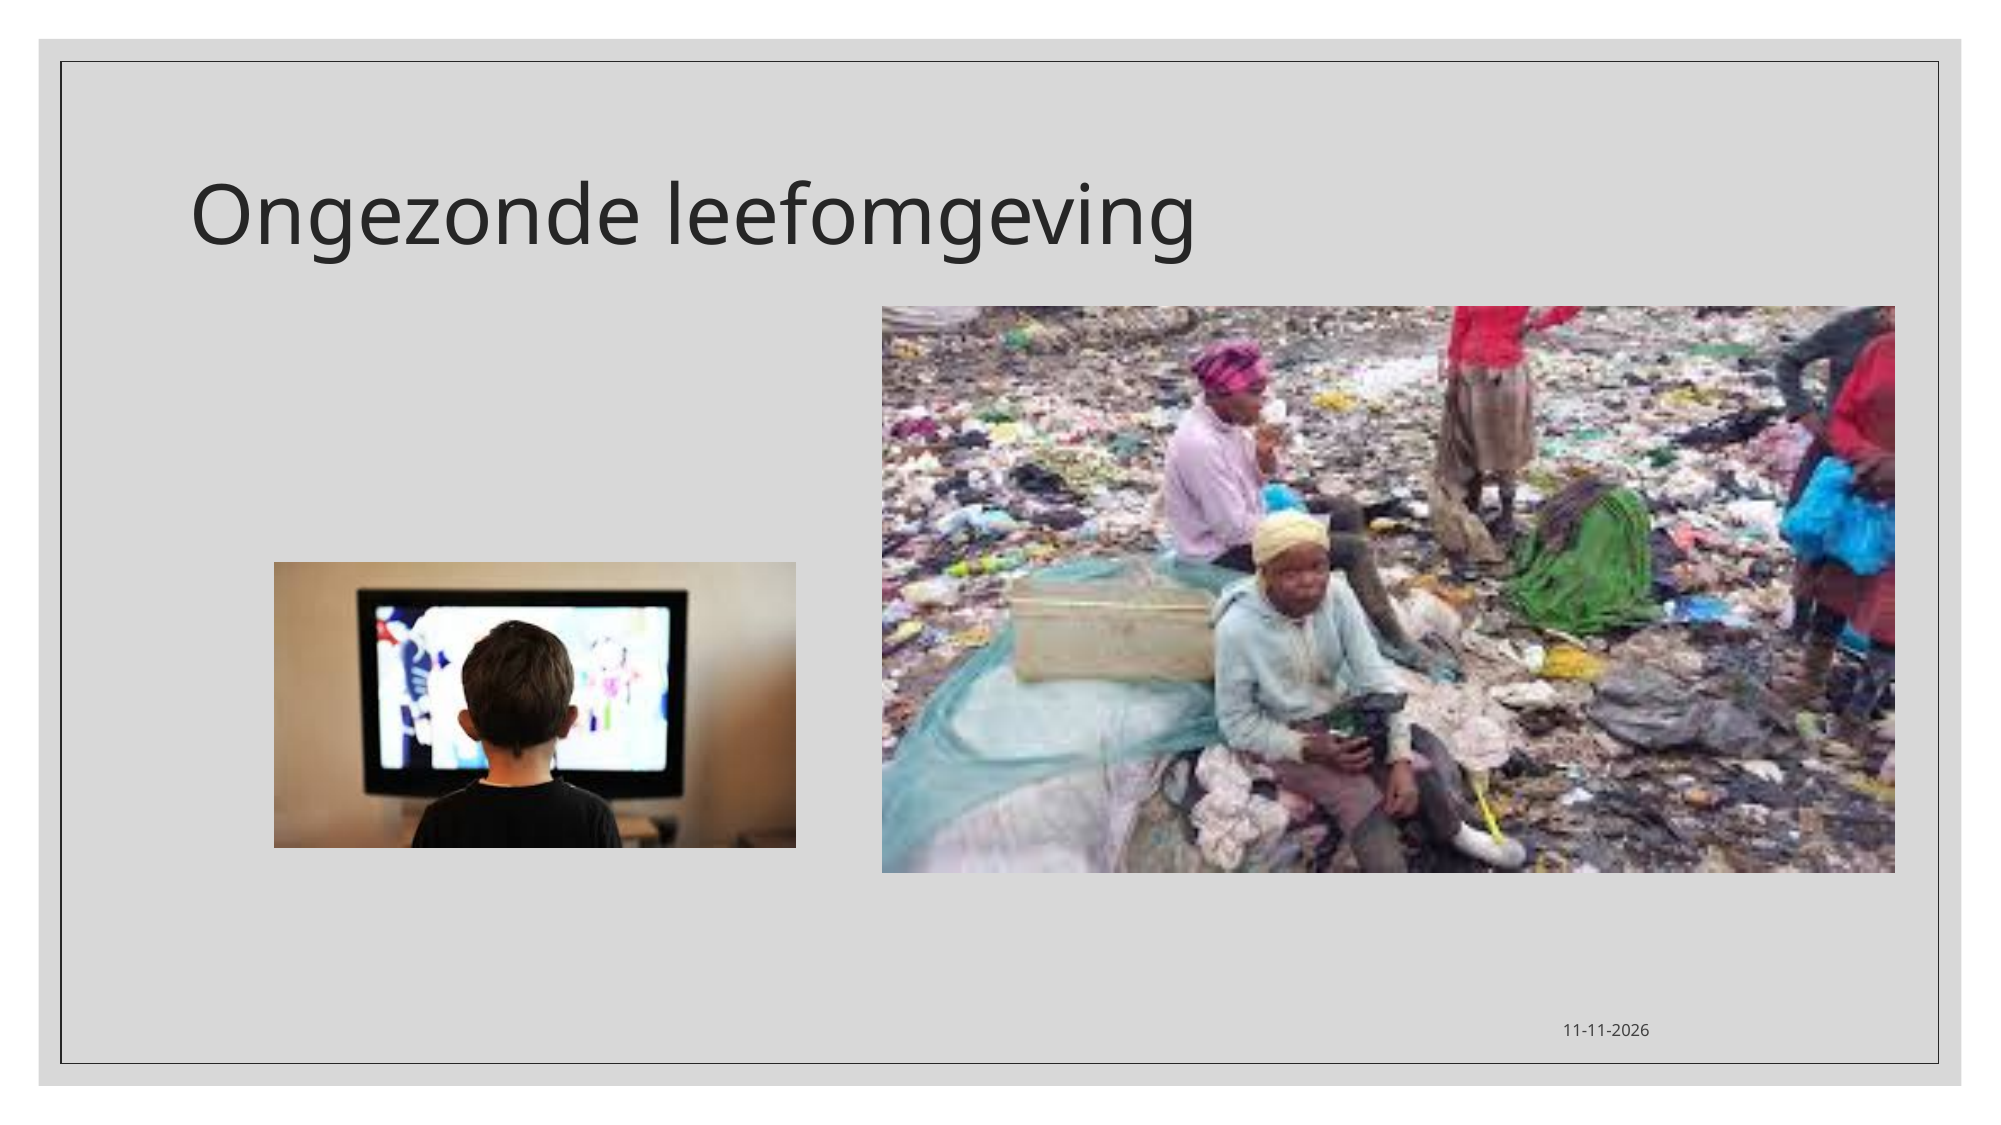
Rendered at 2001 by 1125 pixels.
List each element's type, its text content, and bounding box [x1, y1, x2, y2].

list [274, 562, 796, 848]
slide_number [1190, 990, 1665, 1050]
title Ongezonde leefomgeving [174, 105, 1825, 331]
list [882, 306, 1895, 873]
